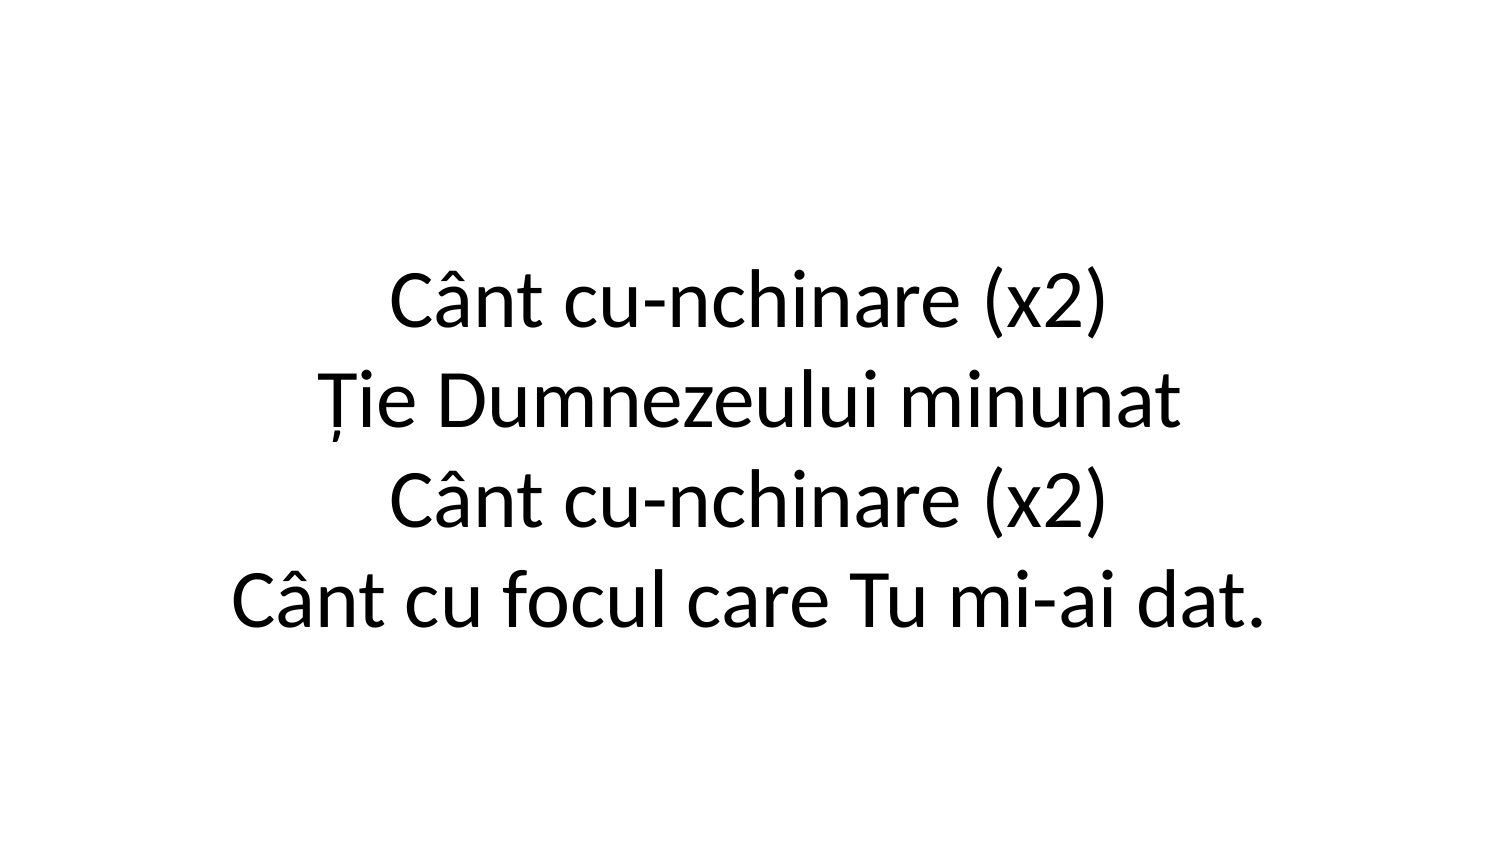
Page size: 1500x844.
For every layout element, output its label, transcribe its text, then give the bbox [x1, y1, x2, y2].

text_box Cânt cu-nchinare (x2) Ție Dumnezeului minunat Cânt cu-nchinare (x2) Cânt cu focul care Tu mi-ai dat. [216, 192, 1284, 652]
